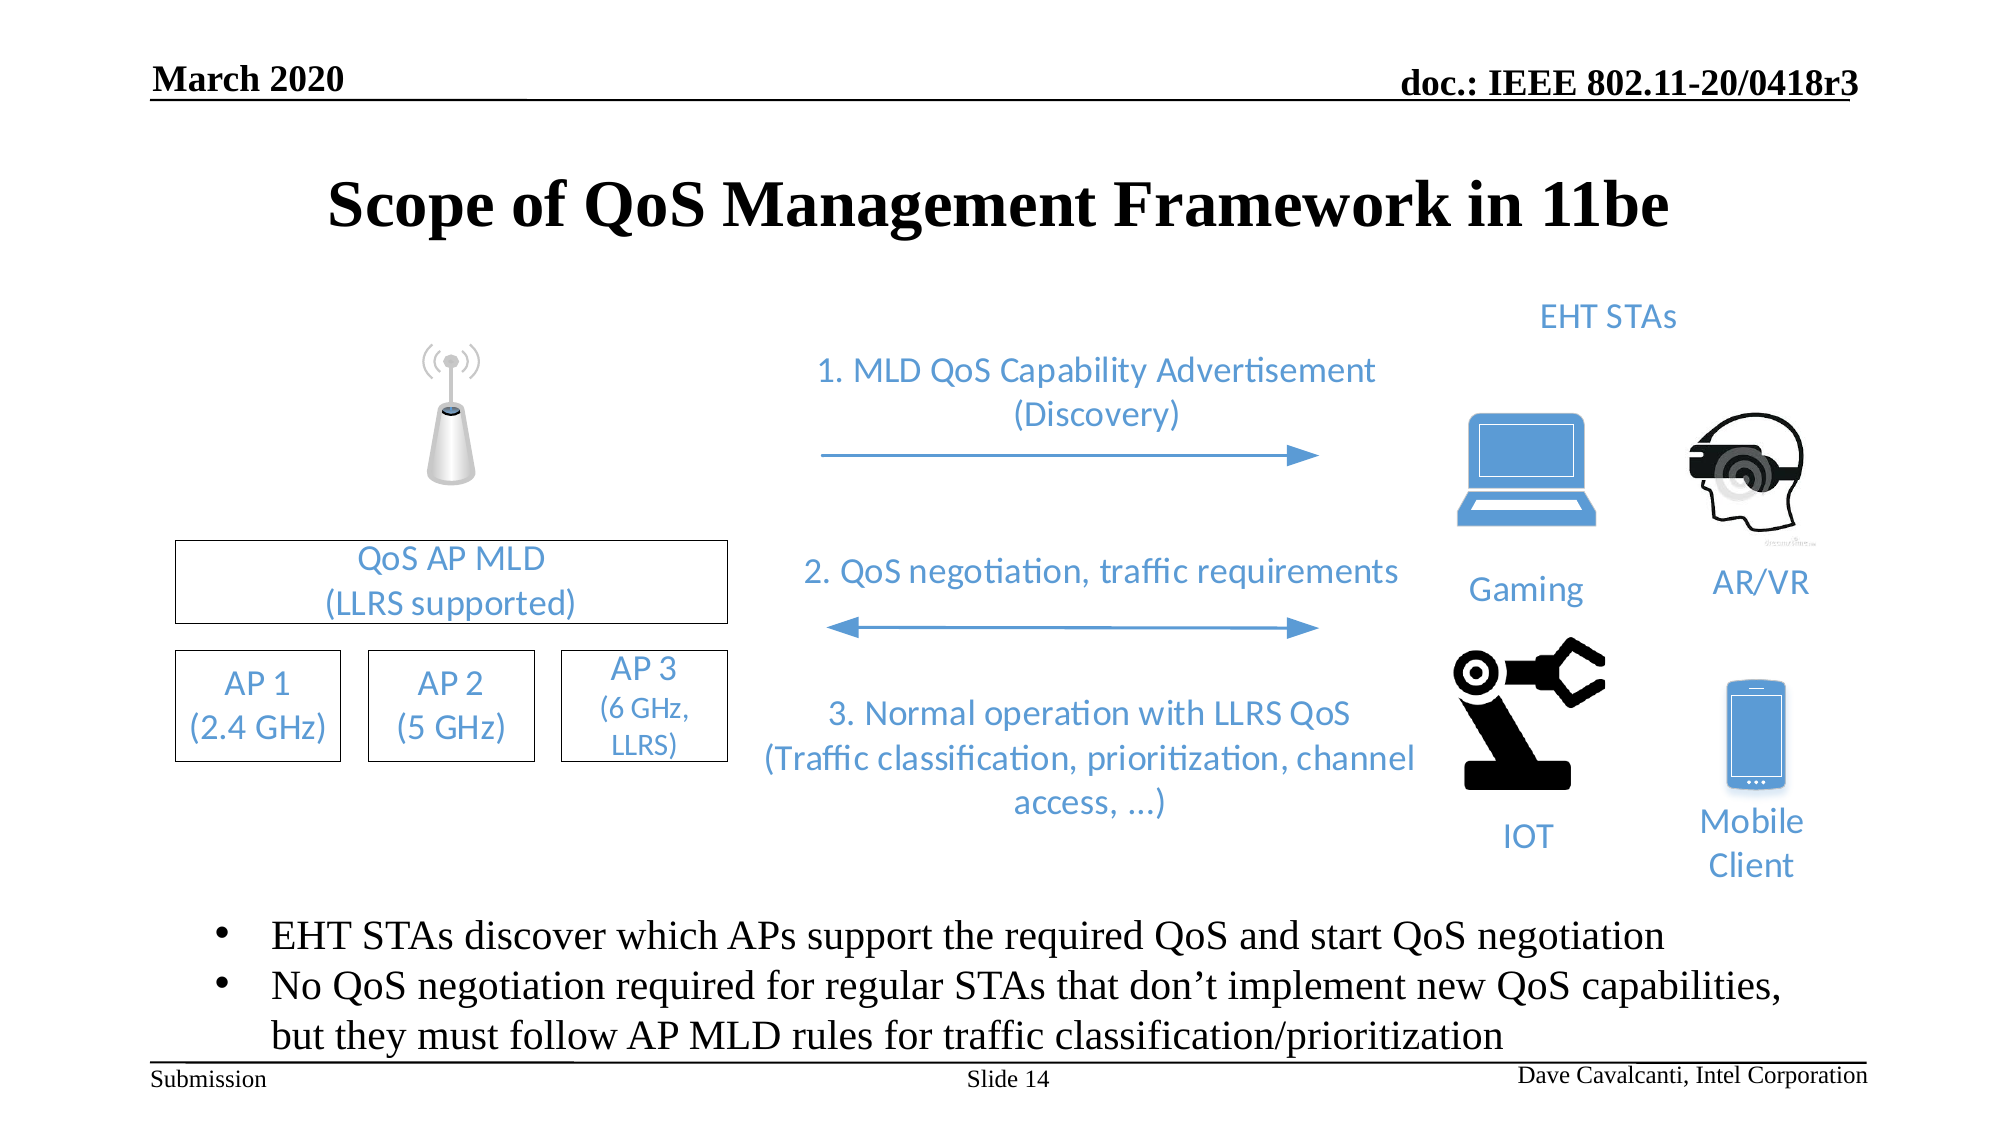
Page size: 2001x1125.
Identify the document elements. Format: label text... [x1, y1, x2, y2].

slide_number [152, 54, 563, 100]
text_box EHT STAs discover which APs support the required QoS and start QoS negotiation No QoS negotiation required for regular STAs that don’t implement new QoS capabilities, but they must follow AP MLD rules for traffic classification/prioritization [199, 900, 1850, 1065]
slide_number Slide 14 [950, 1065, 1067, 1123]
footer Dave Cavalcanti, Intel Corporation [1171, 1061, 1869, 1093]
title Scope of QoS Management Framework in 11be [149, 112, 1850, 288]
picture [166, 280, 1833, 907]
